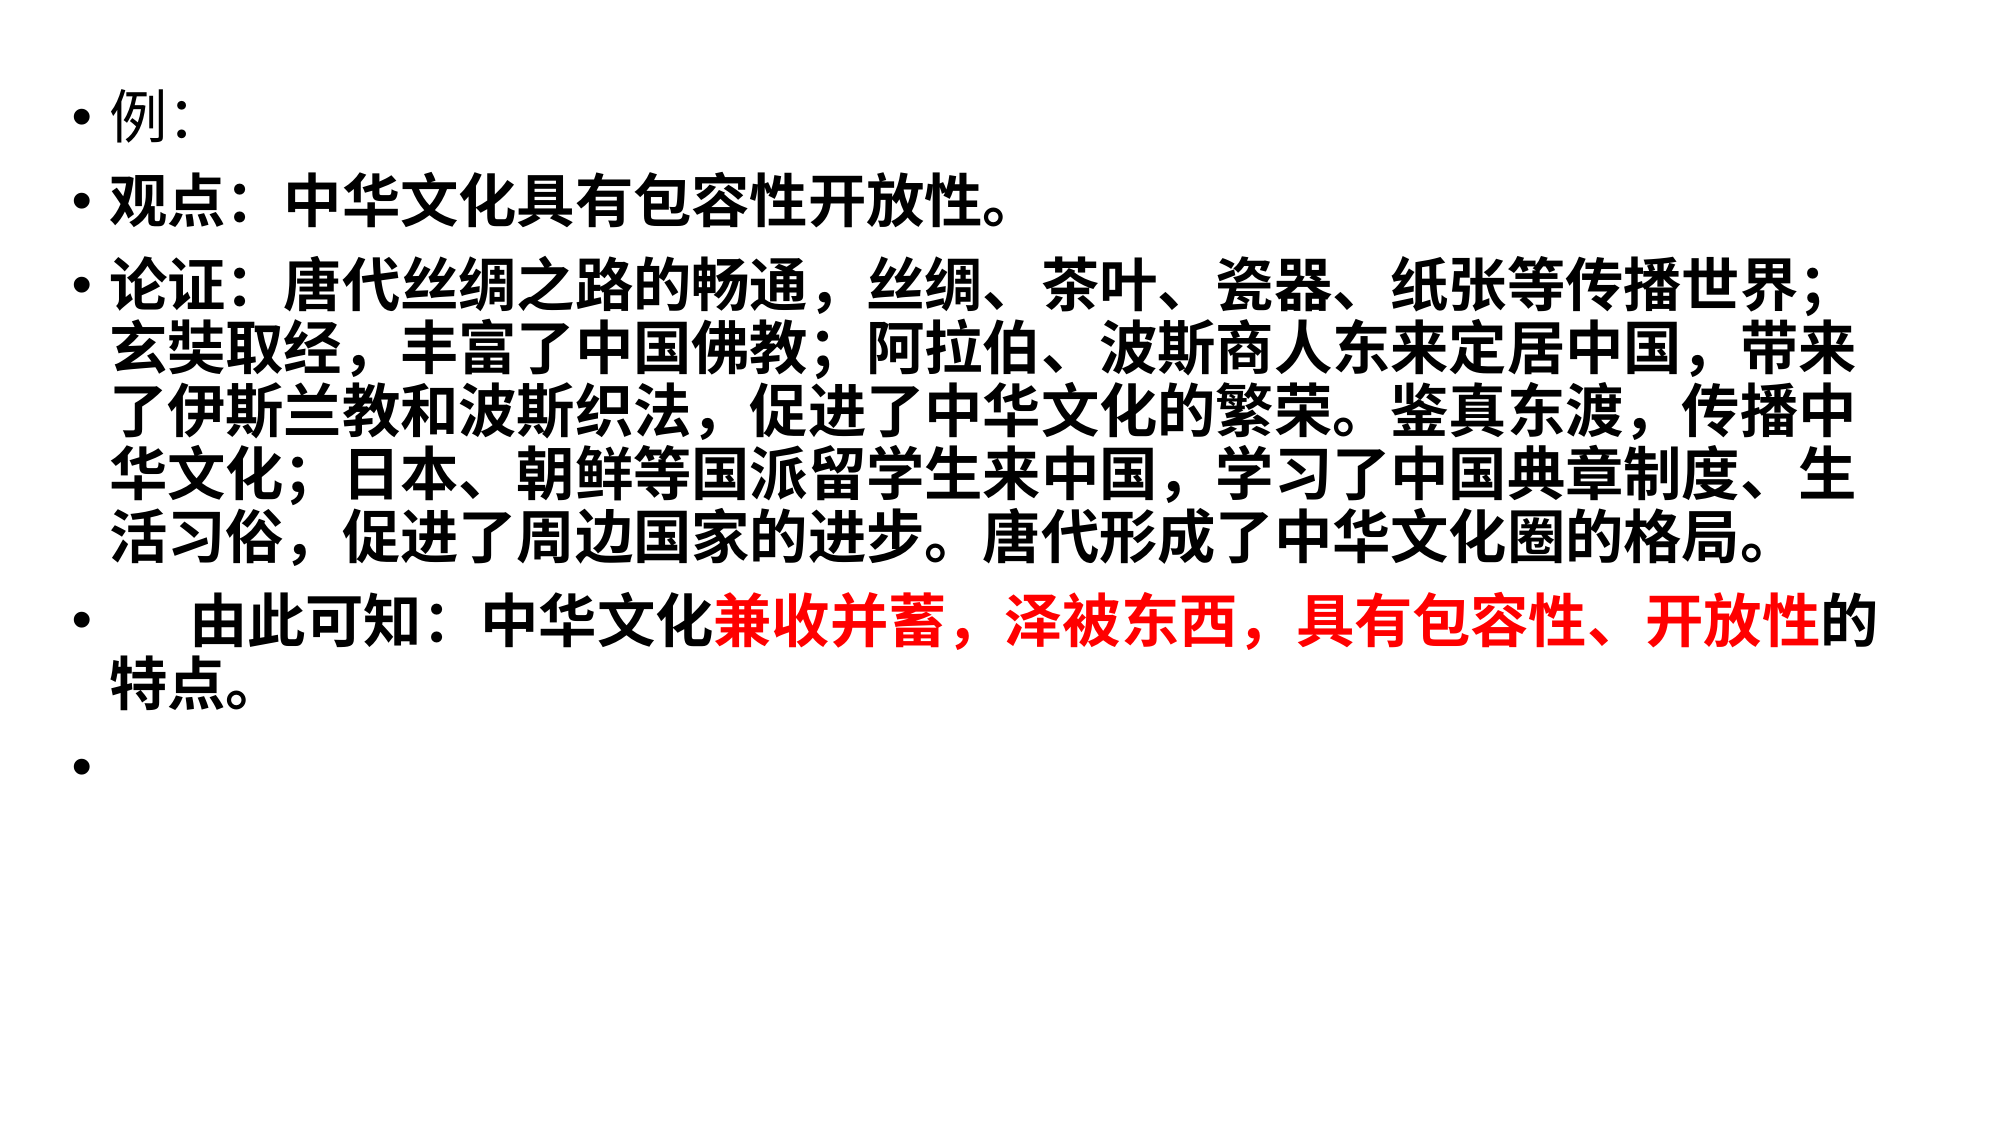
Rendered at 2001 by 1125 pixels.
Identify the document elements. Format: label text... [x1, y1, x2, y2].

list 例： 观点：中华文化具有包容性开放性。 论证：唐代丝绸之路的畅通，丝绸、茶叶、瓷器、纸张等传播世界；玄奘取经，丰富了中国佛教；阿拉伯、波斯商人东来定居中国，带来了伊斯兰教和波斯织法，促进了中华文化的繁荣。鉴真东渡，传播中华文化；日本、朝鲜等国派留学生来中国，学习了中国典章制度、生活习俗，促进了周边国家的进步。唐代形成了中华文化圈的格局。 由此可知：中华文化兼收并蓄，泽被东西，具有包容性、开放性的特点。 [56, 81, 1904, 945]
